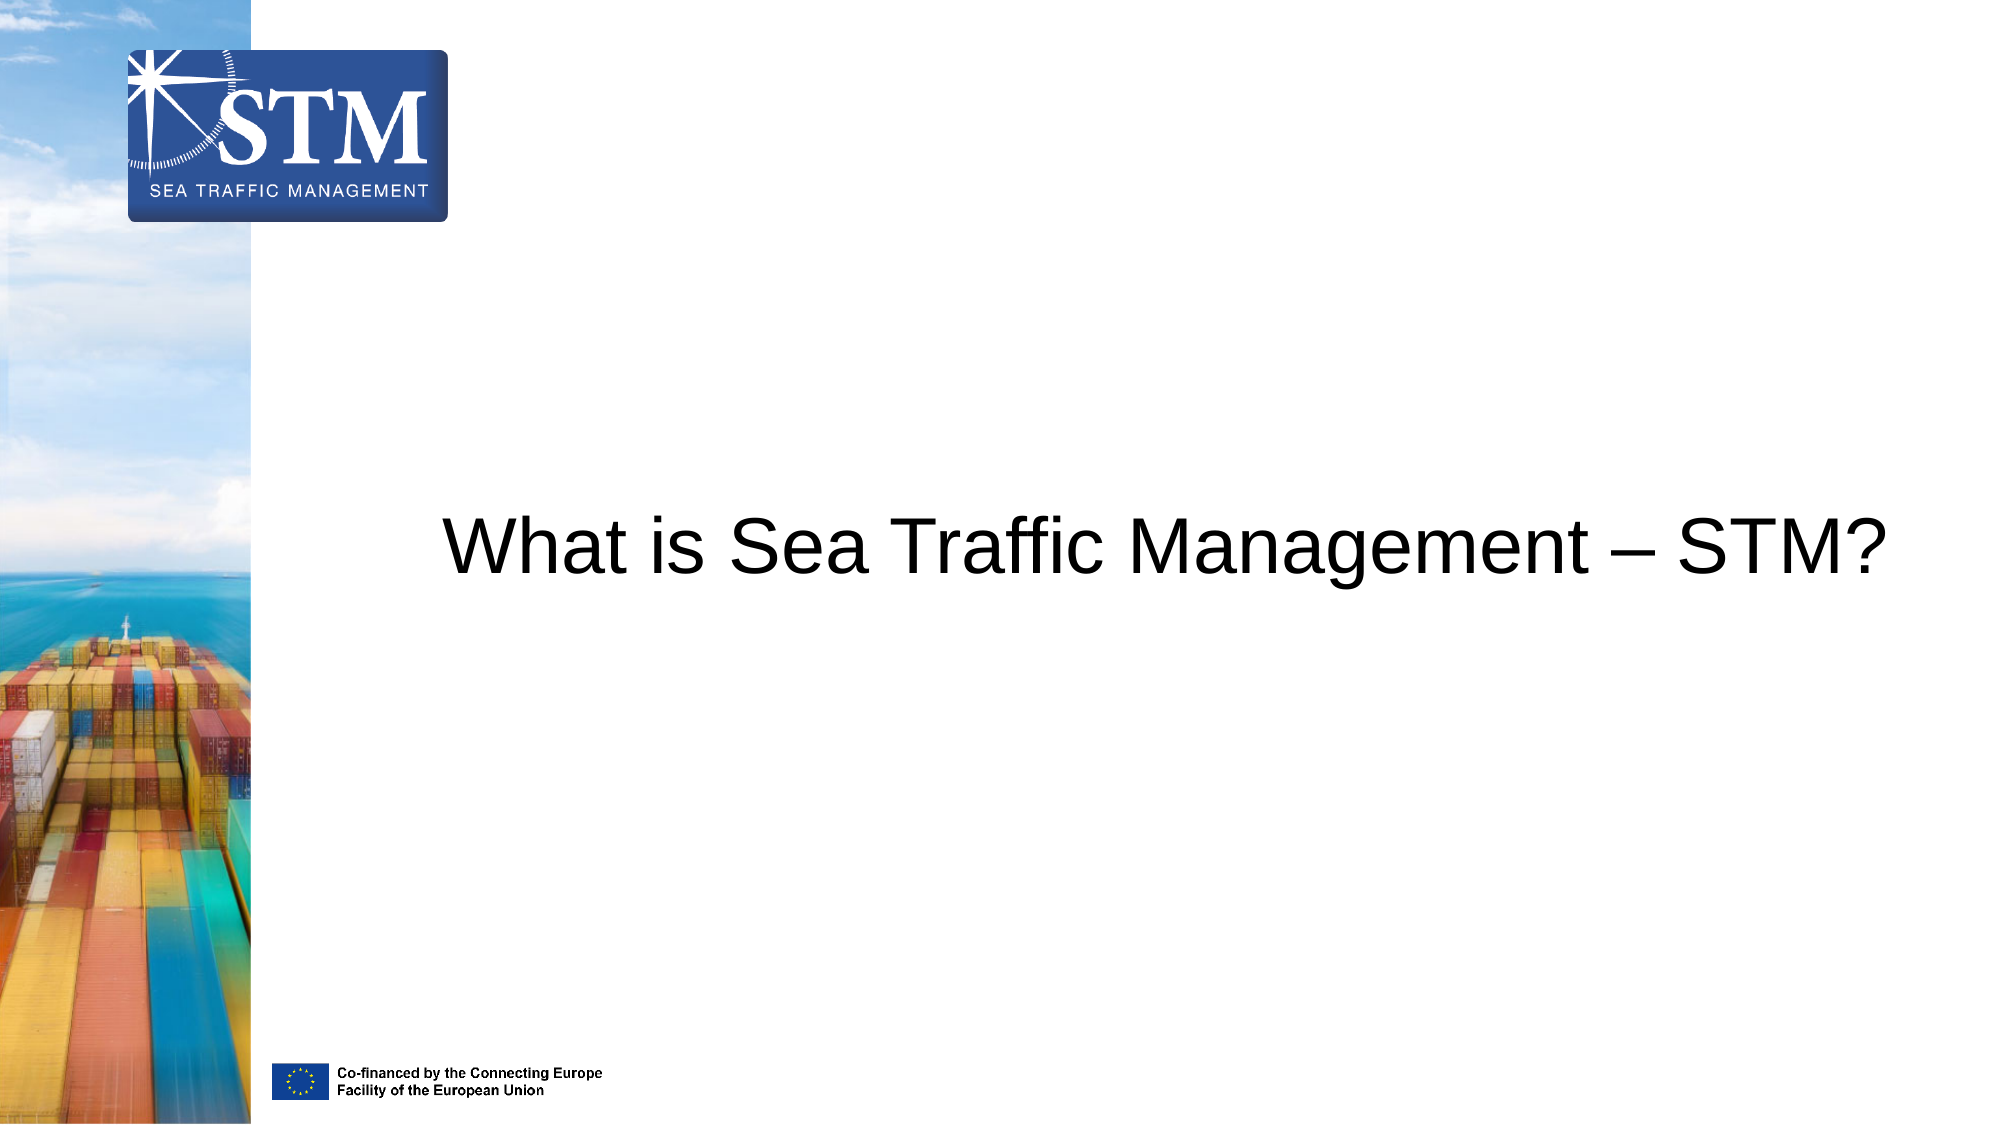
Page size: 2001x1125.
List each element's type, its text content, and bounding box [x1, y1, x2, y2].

picture [256, 1048, 626, 1113]
list What is Sea Traffic Management – STM? [326, 296, 1931, 1011]
picture [0, 0, 448, 1125]
